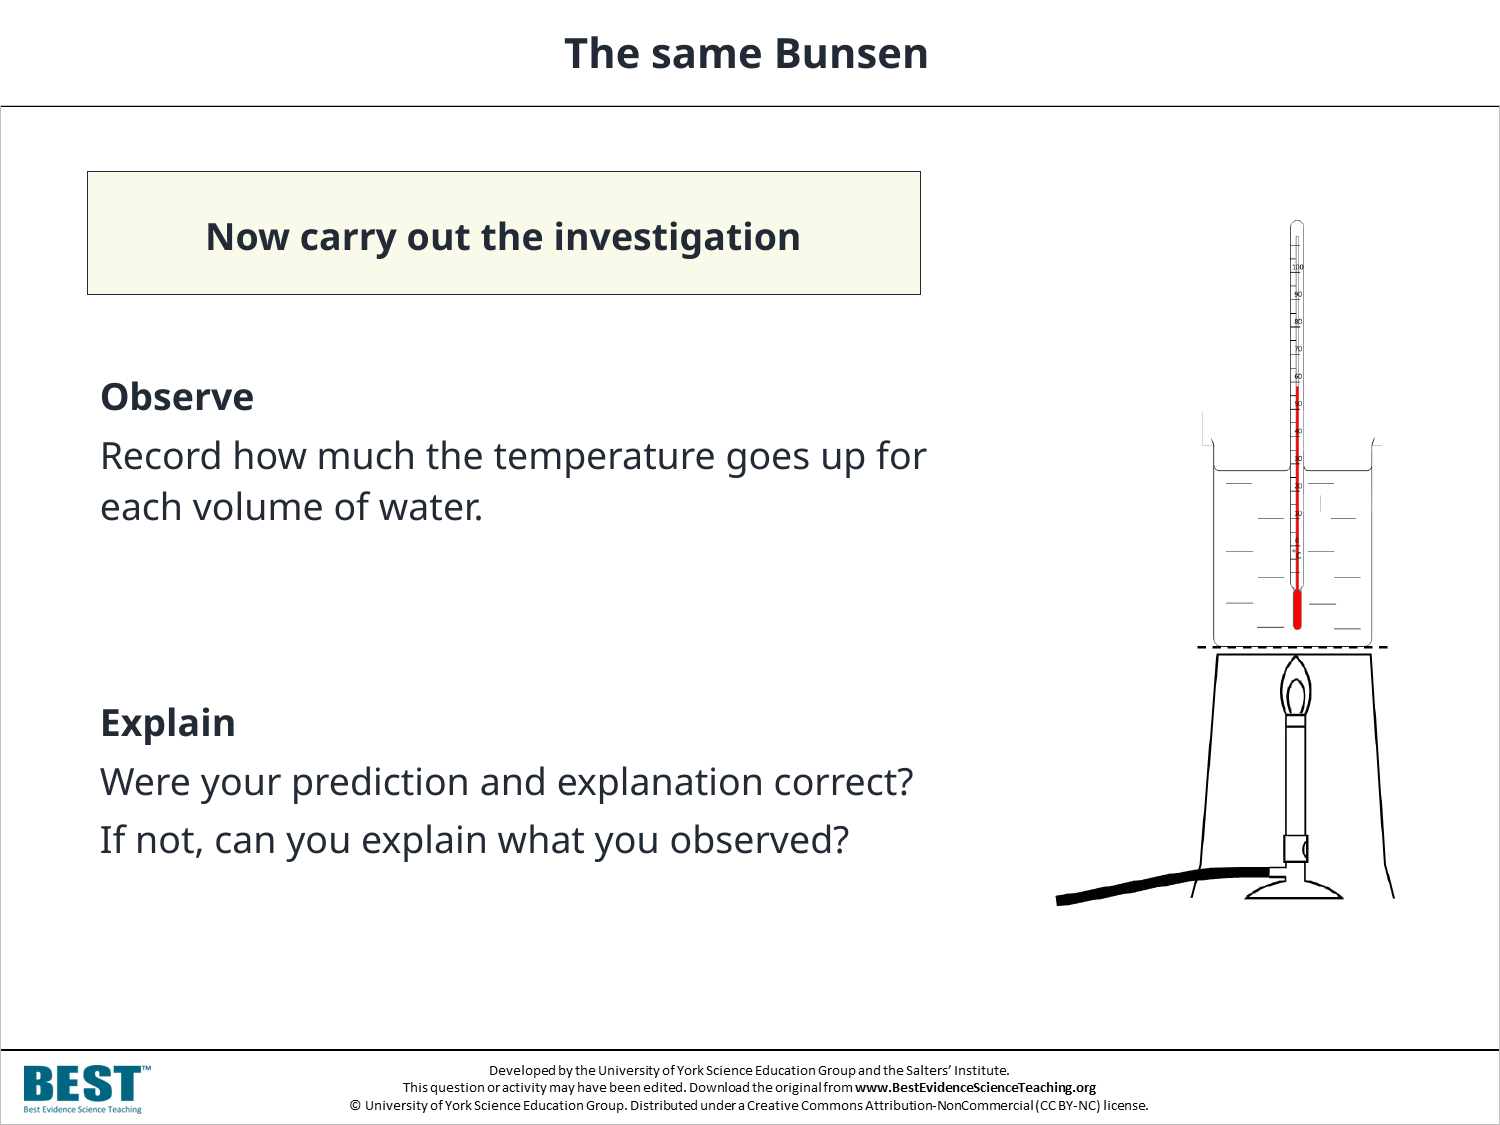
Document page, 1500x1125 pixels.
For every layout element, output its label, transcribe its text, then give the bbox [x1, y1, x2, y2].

text_box The same Bunsen [23, 4, 1471, 99]
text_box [1012, 220, 1395, 906]
picture [0, 105, 1500, 1125]
